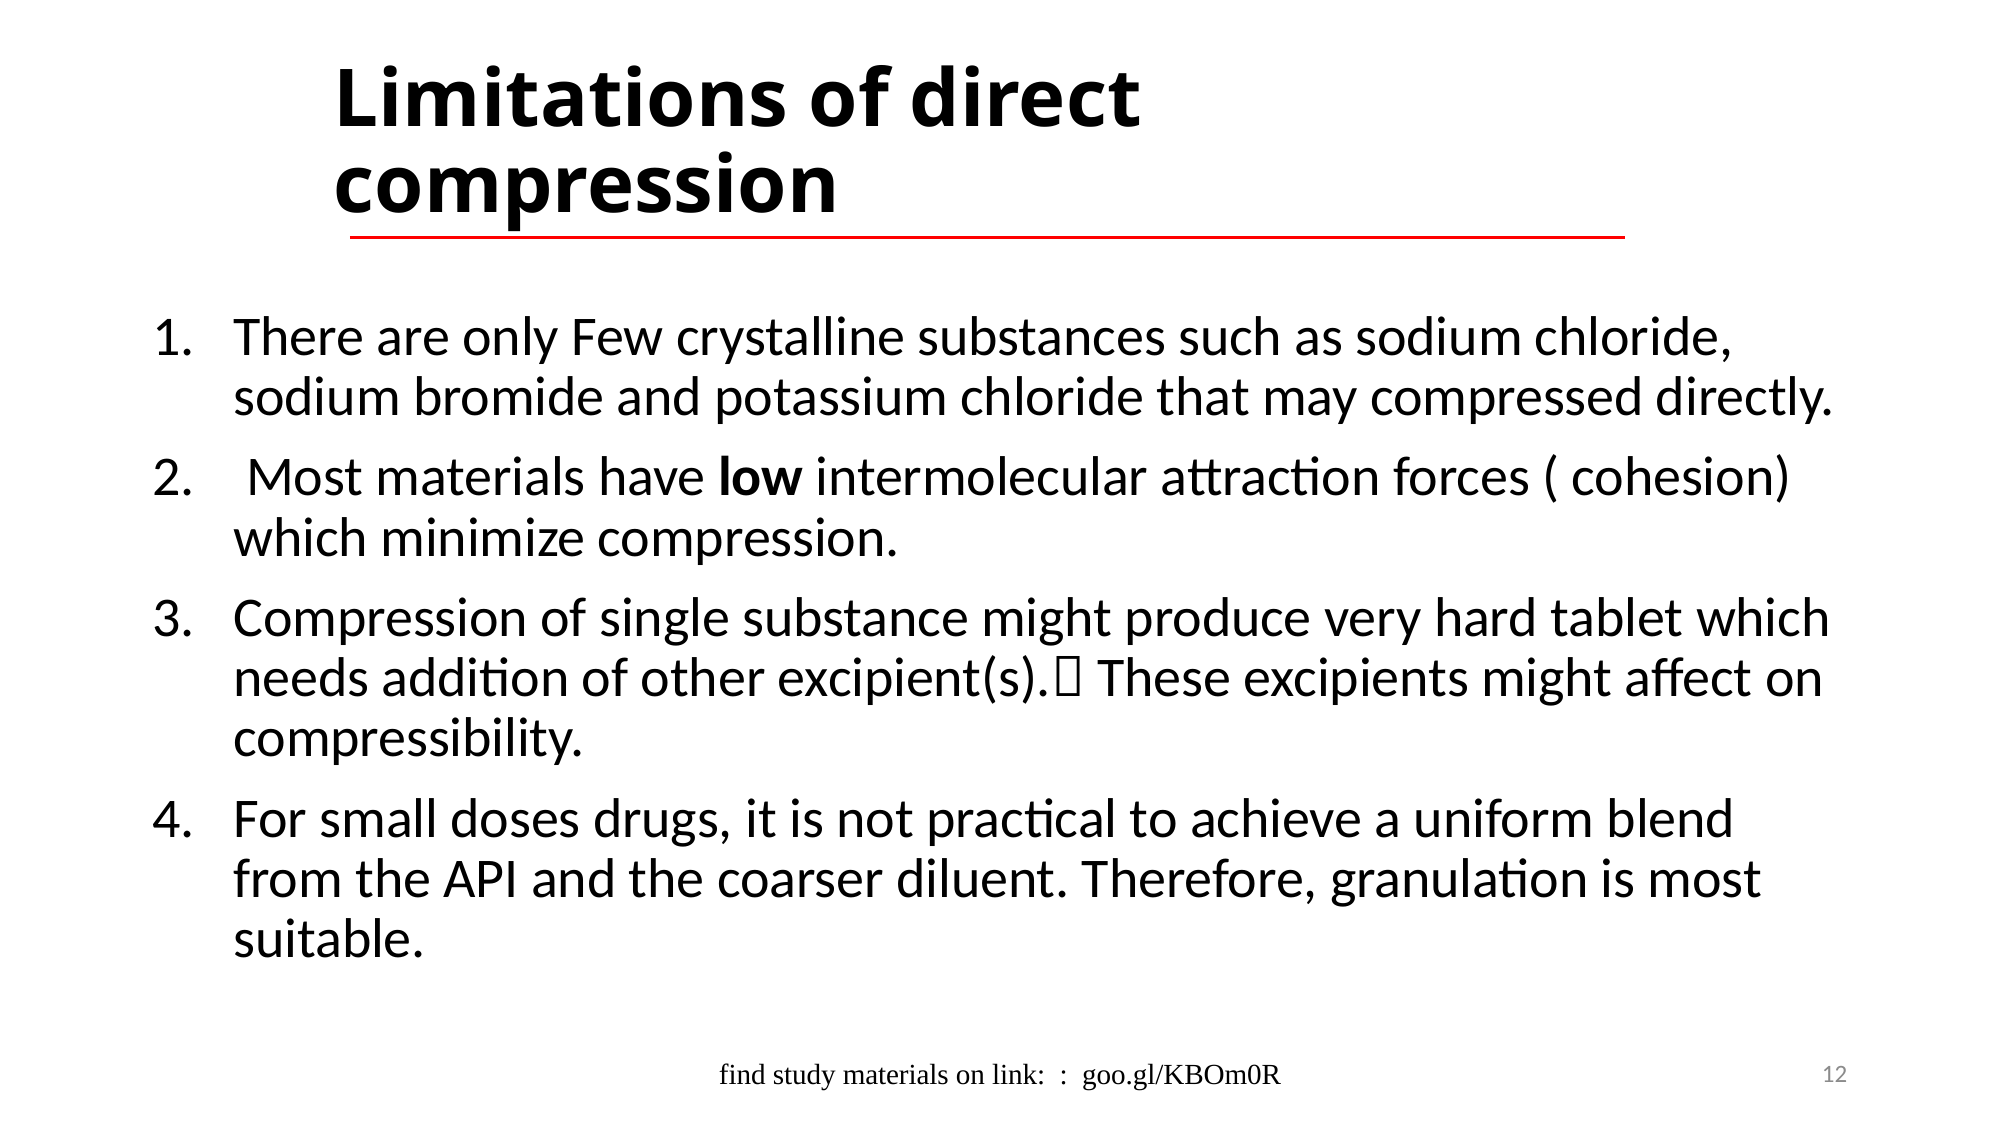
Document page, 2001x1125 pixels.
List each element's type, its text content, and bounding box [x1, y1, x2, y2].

footer find study materials on link: : goo.gl/KBOm0R [662, 1042, 1338, 1103]
title Limitations of direct compression [318, 50, 1544, 238]
slide_number 12 [1412, 1042, 1863, 1103]
list There are only Few crystalline substances such as sodium chloride, sodium bromide and potassium chloride that may compressed directly. Most materials have low intermolecular attraction forces ( cohesion) which minimize compression. Compression of single substance might produce very hard tablet which needs addition of other excipient(s). These excipients might affect on compressibility. For small doses drugs, it is not practical to achieve a uniform blend from the API and the coarser diluent. Therefore, granulation is most suitable. [137, 299, 1863, 1014]
